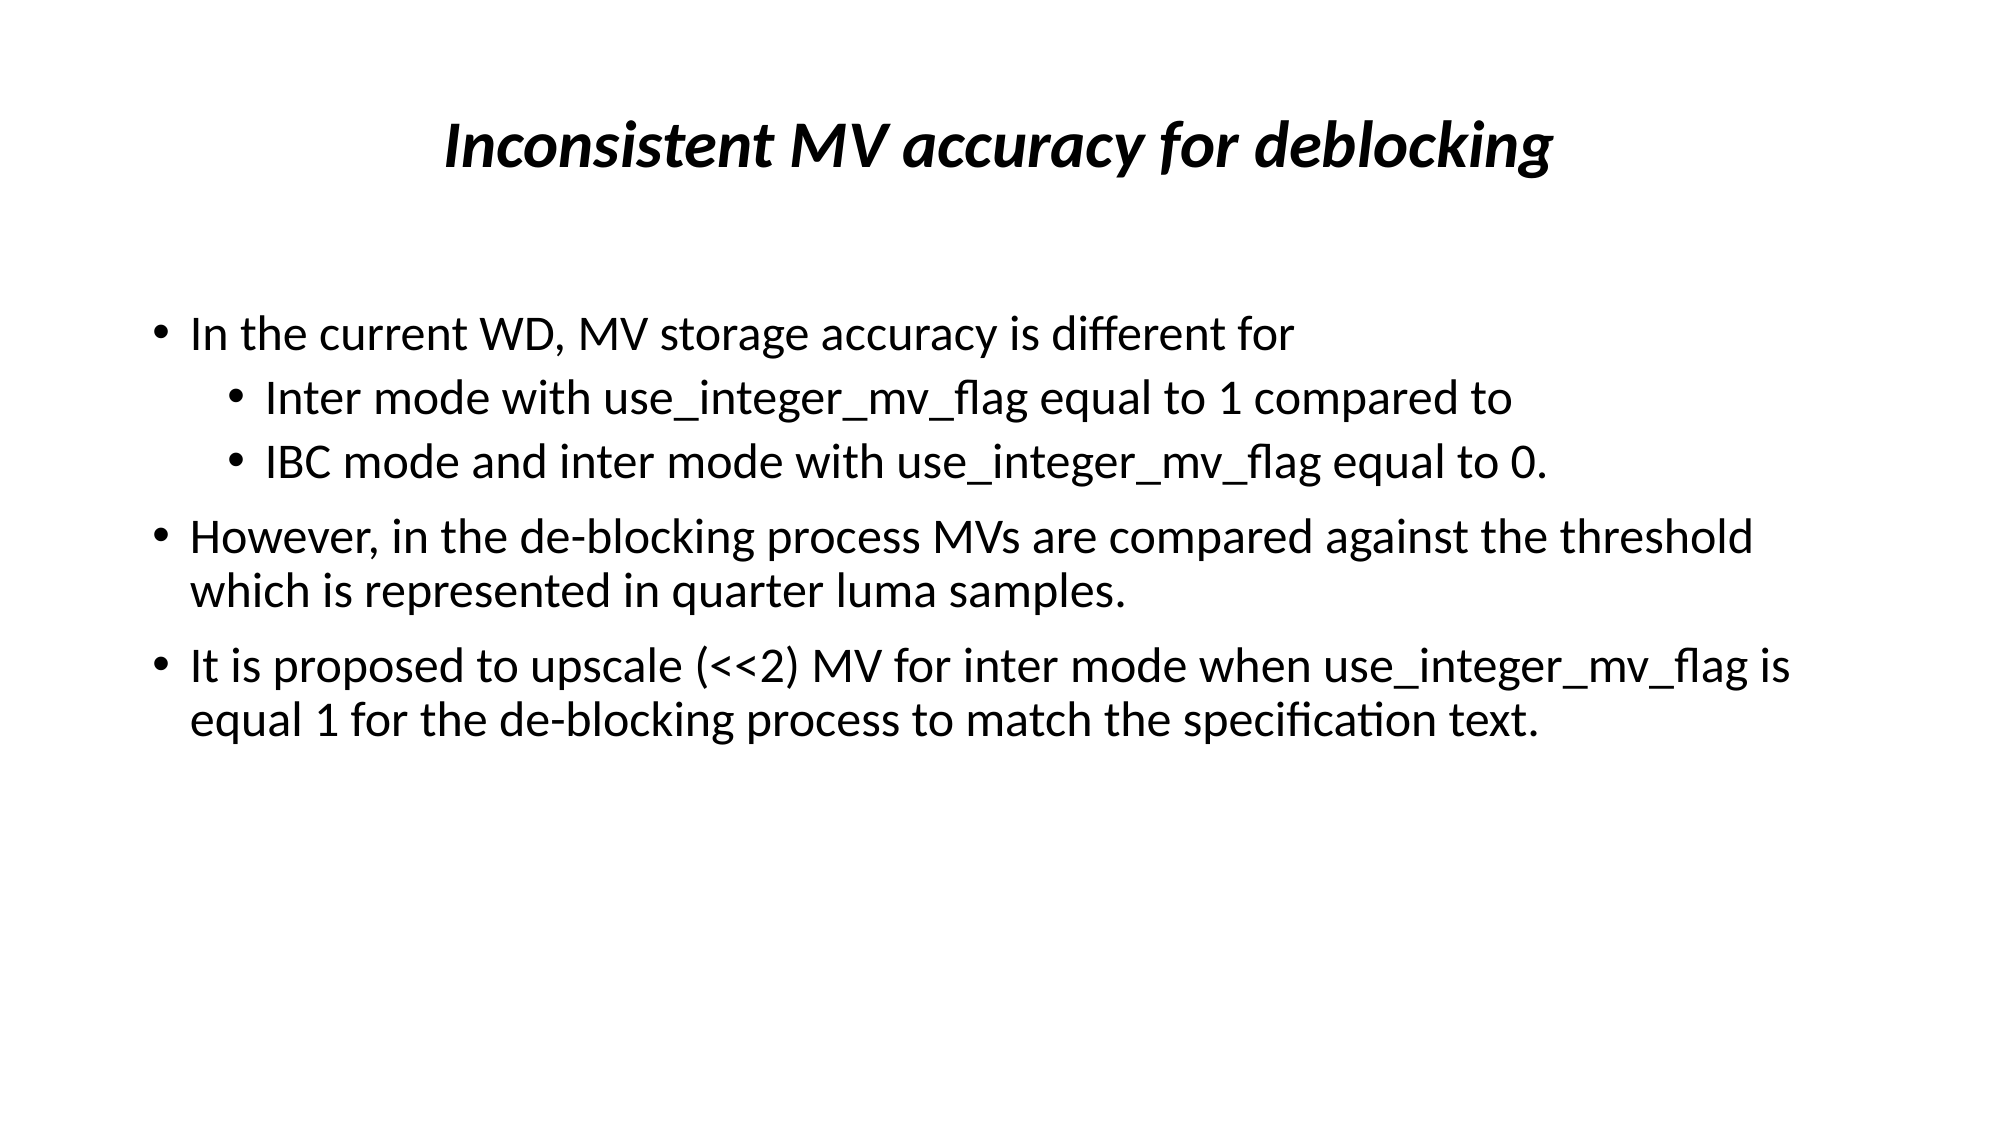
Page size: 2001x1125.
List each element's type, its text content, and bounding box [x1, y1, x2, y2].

title Inconsistent MV accuracy for deblocking [137, 59, 1863, 278]
list In the current WD, MV storage accuracy is different for Inter mode with use_integer_mv_flag equal to 1 compared to IBC mode and inter mode with use_integer_mv_flag equal to 0. However, in the de-blocking process MVs are compared against the threshold which is represented in quarter luma samples. It is proposed to upscale (<<2) MV for inter mode when use_integer_mv_flag is equal 1 for the de-blocking process to match the specification text. [137, 299, 1863, 1014]
